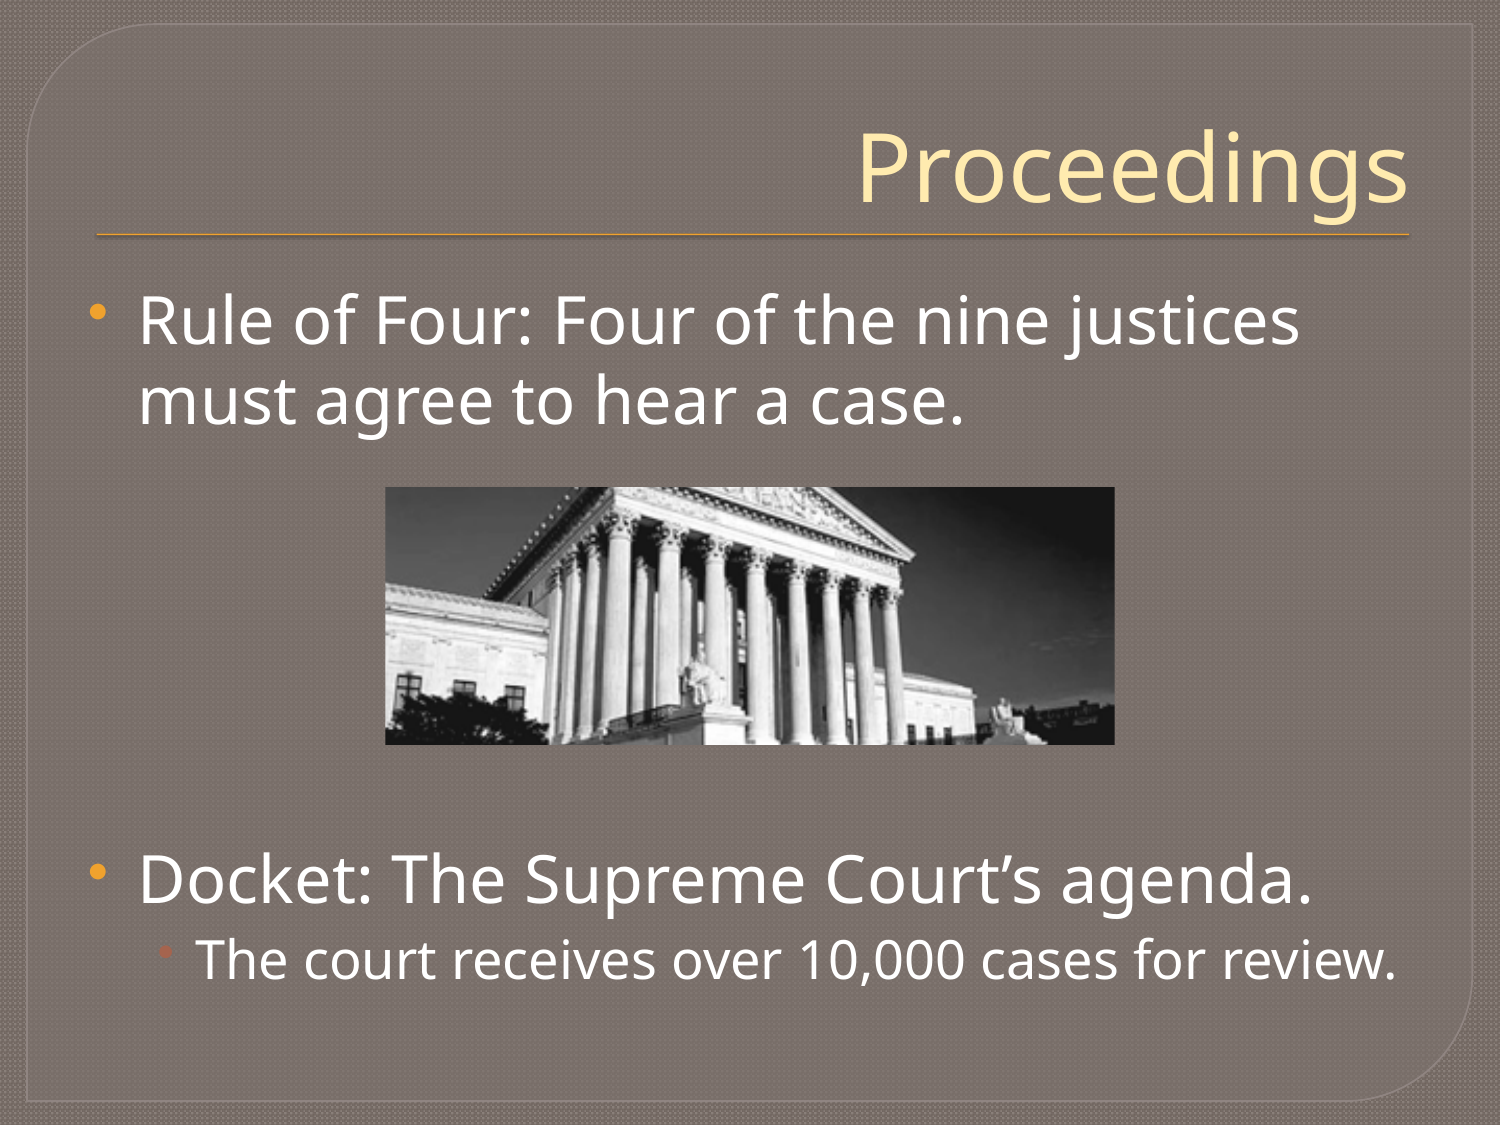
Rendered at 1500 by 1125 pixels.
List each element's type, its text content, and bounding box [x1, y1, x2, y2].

picture [384, 486, 1116, 746]
list Rule of Four: Four of the nine justices must agree to hear a case. Docket: The Supreme Court’s agenda. The court receives over 10,000 cases for review. [75, 270, 1425, 1013]
title Proceedings [75, 41, 1425, 230]
